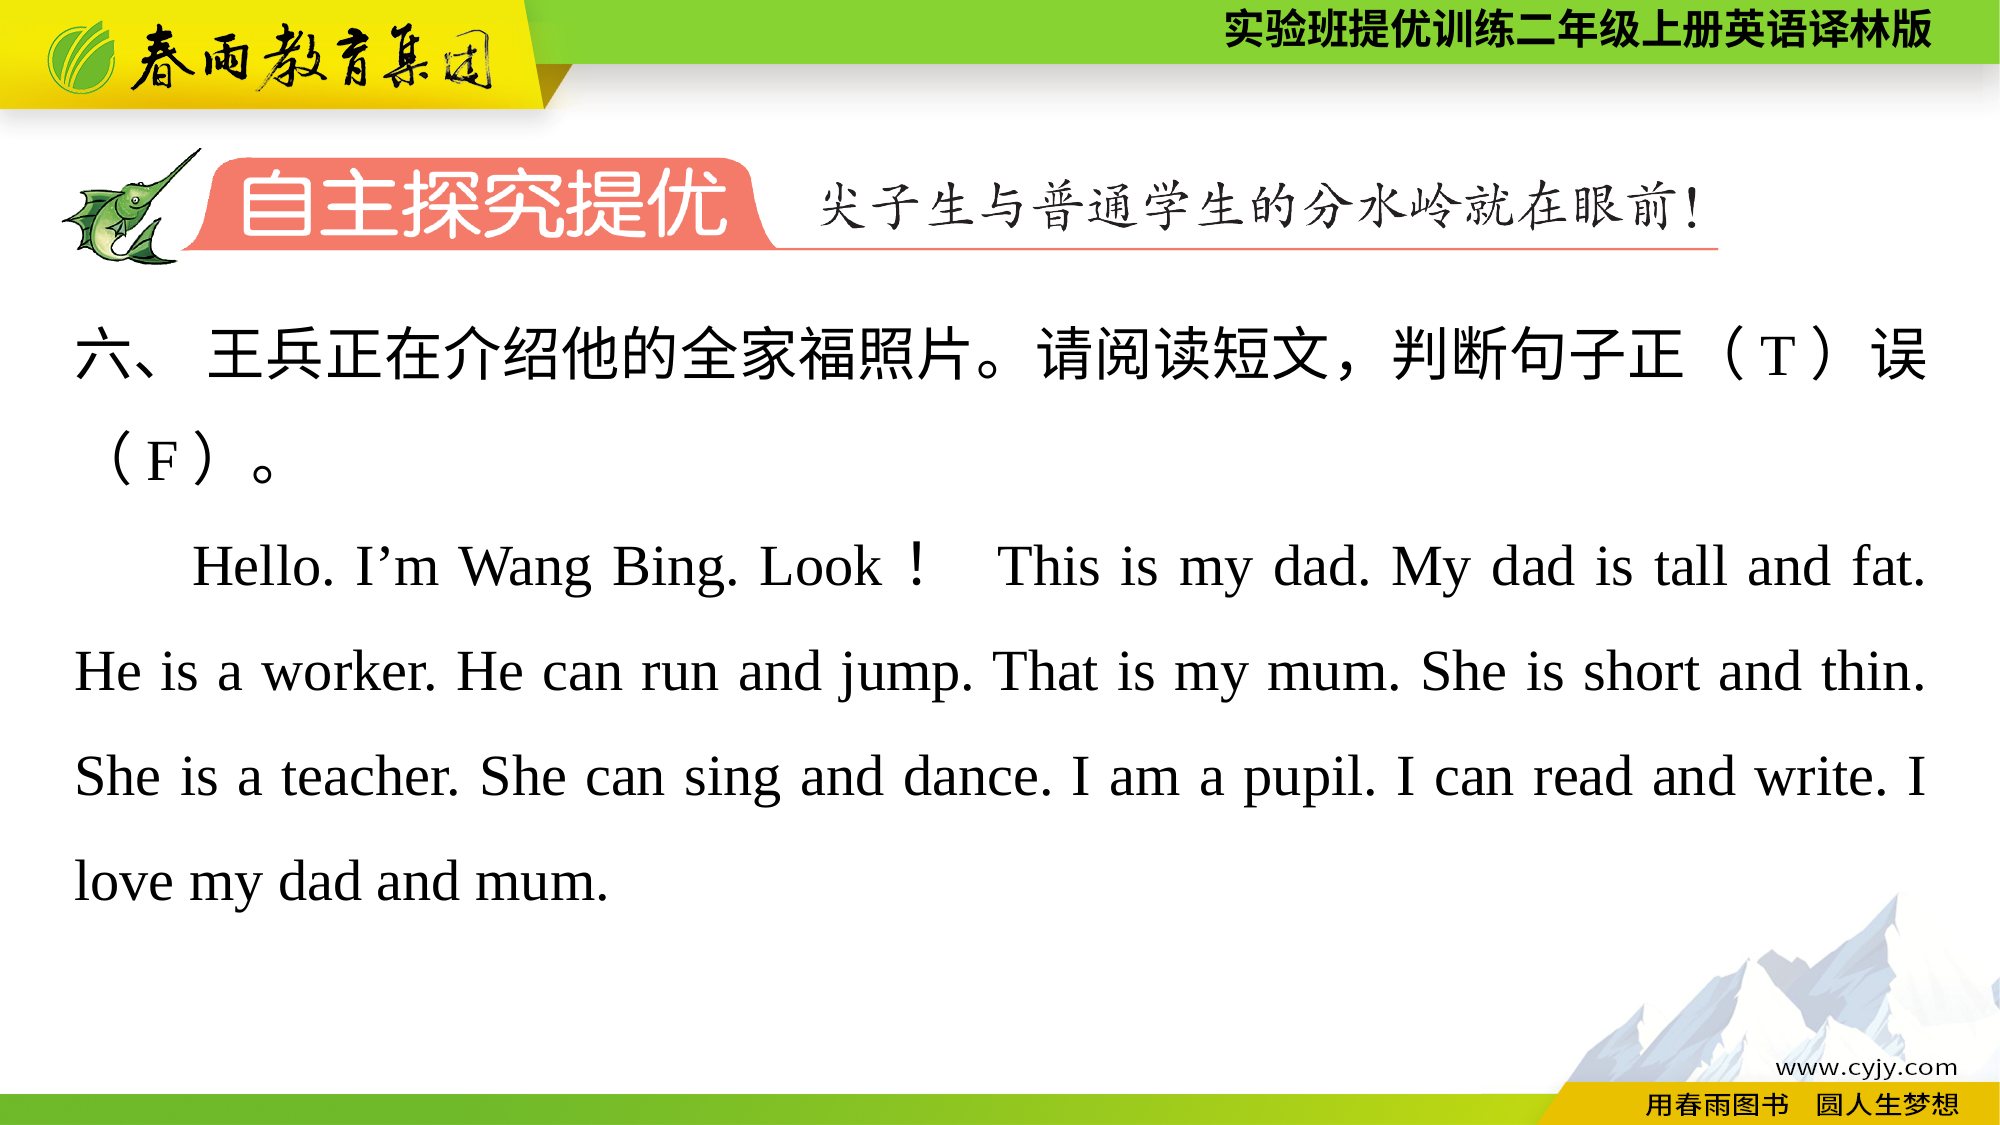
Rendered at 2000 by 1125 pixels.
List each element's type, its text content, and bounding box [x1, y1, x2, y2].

picture [0, 0, 2000, 1125]
list 六、 王兵正在介绍他的全家福照片。请阅读短文，判断句子正（T）误（F）。 Hello. I’m Wang Bing. Look！ This is my dad. My dad is tall and fat. He is a worker. He can run and jump. That is my mum. She is short and thin. She is a teacher. She can sing and dance. I am a pupil. I can read and write. I love my dad and mum. [59, 274, 1944, 914]
